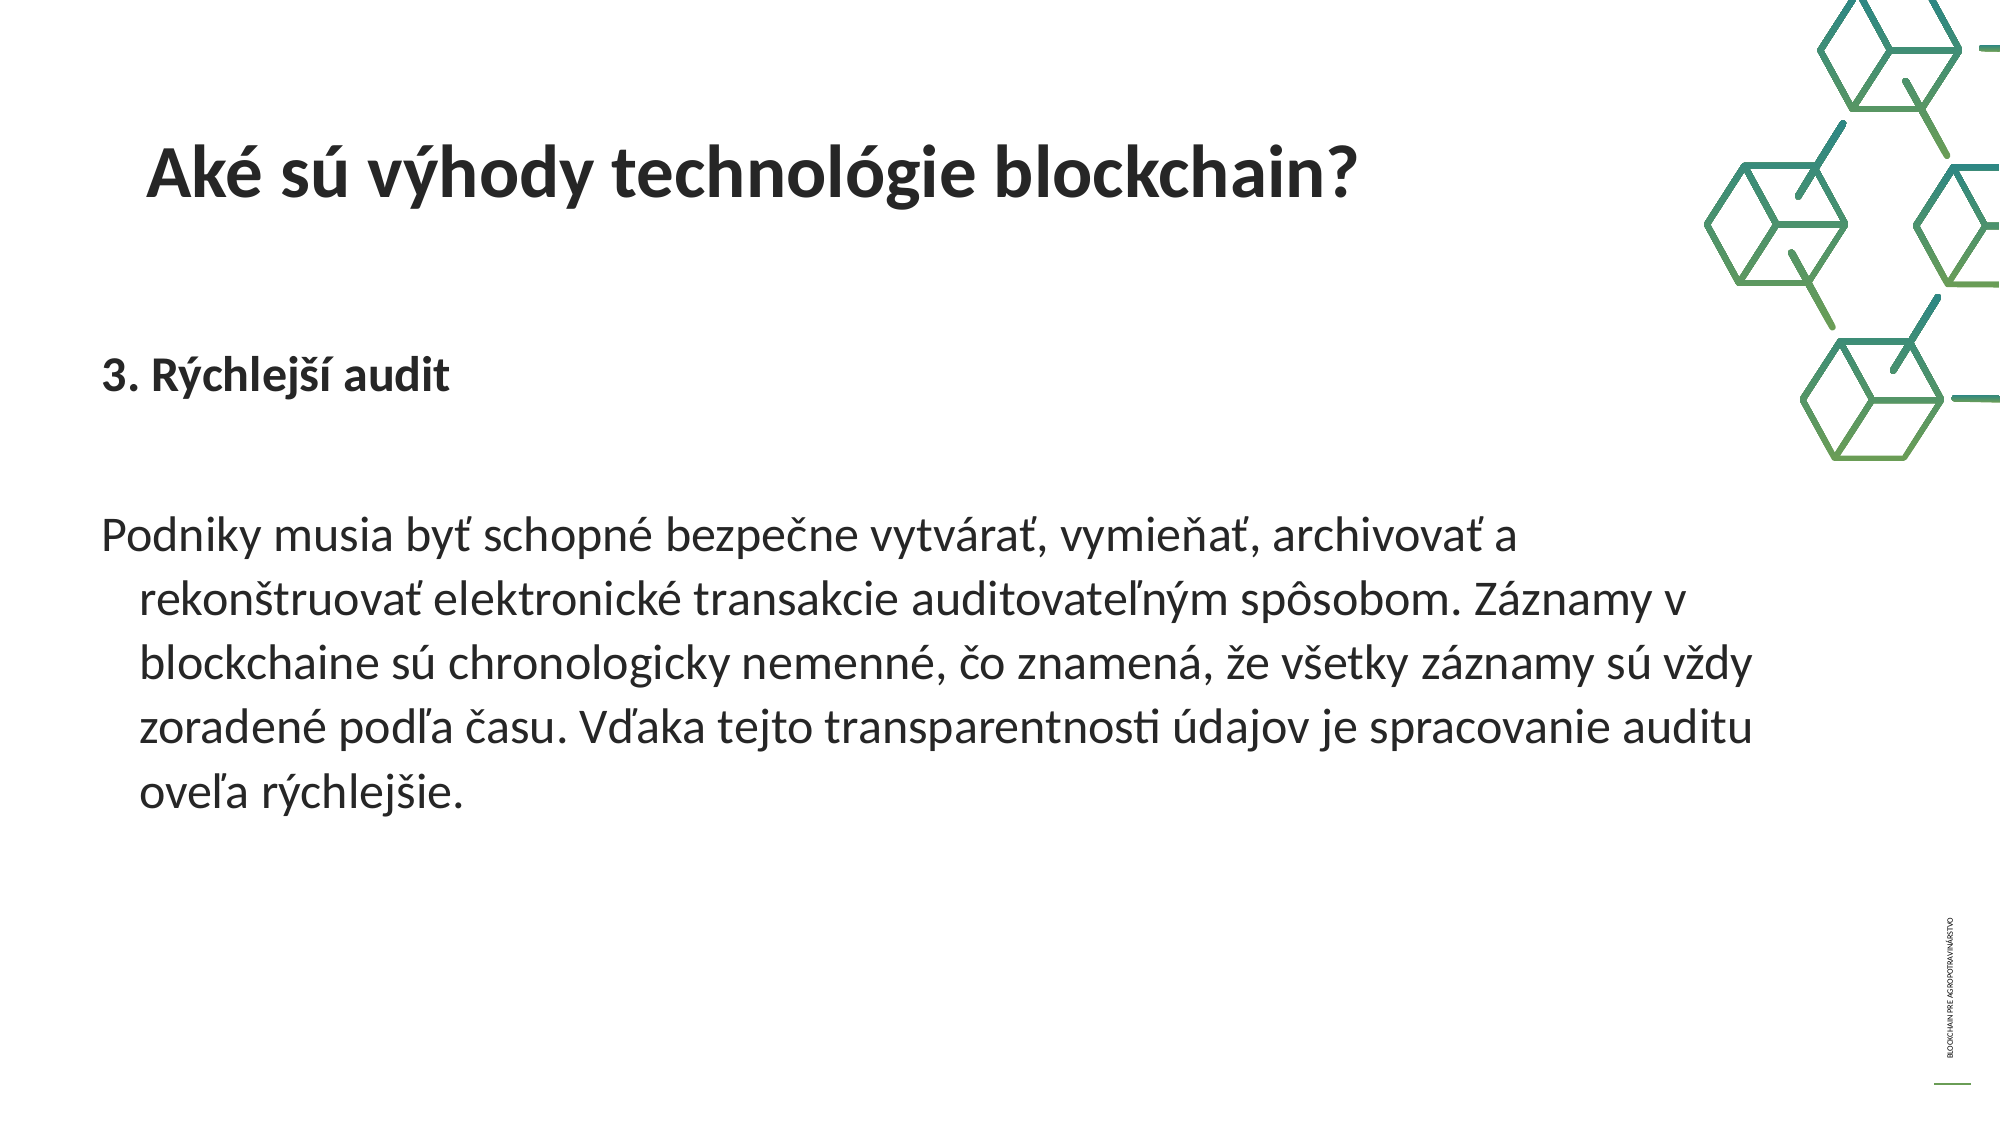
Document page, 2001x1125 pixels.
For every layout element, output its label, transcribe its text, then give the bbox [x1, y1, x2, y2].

list Aké sú výhody technológie blockchain? [130, 124, 1698, 337]
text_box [1703, 0, 2000, 462]
list 3. Rýchlejší audit Podniky musia byť schopné bezpečne vytvárať, vymieňať, archivovať a rekonštruovať elektronické transakcie auditovateľným spôsobom. Záznamy v blockchaine sú chronologicky nemenné, čo znamená, že všetky záznamy sú vždy zoradené podľa času. Vďaka tejto transparentnosti údajov je spracovanie auditu oveľa rýchlejšie. [86, 329, 1825, 1100]
